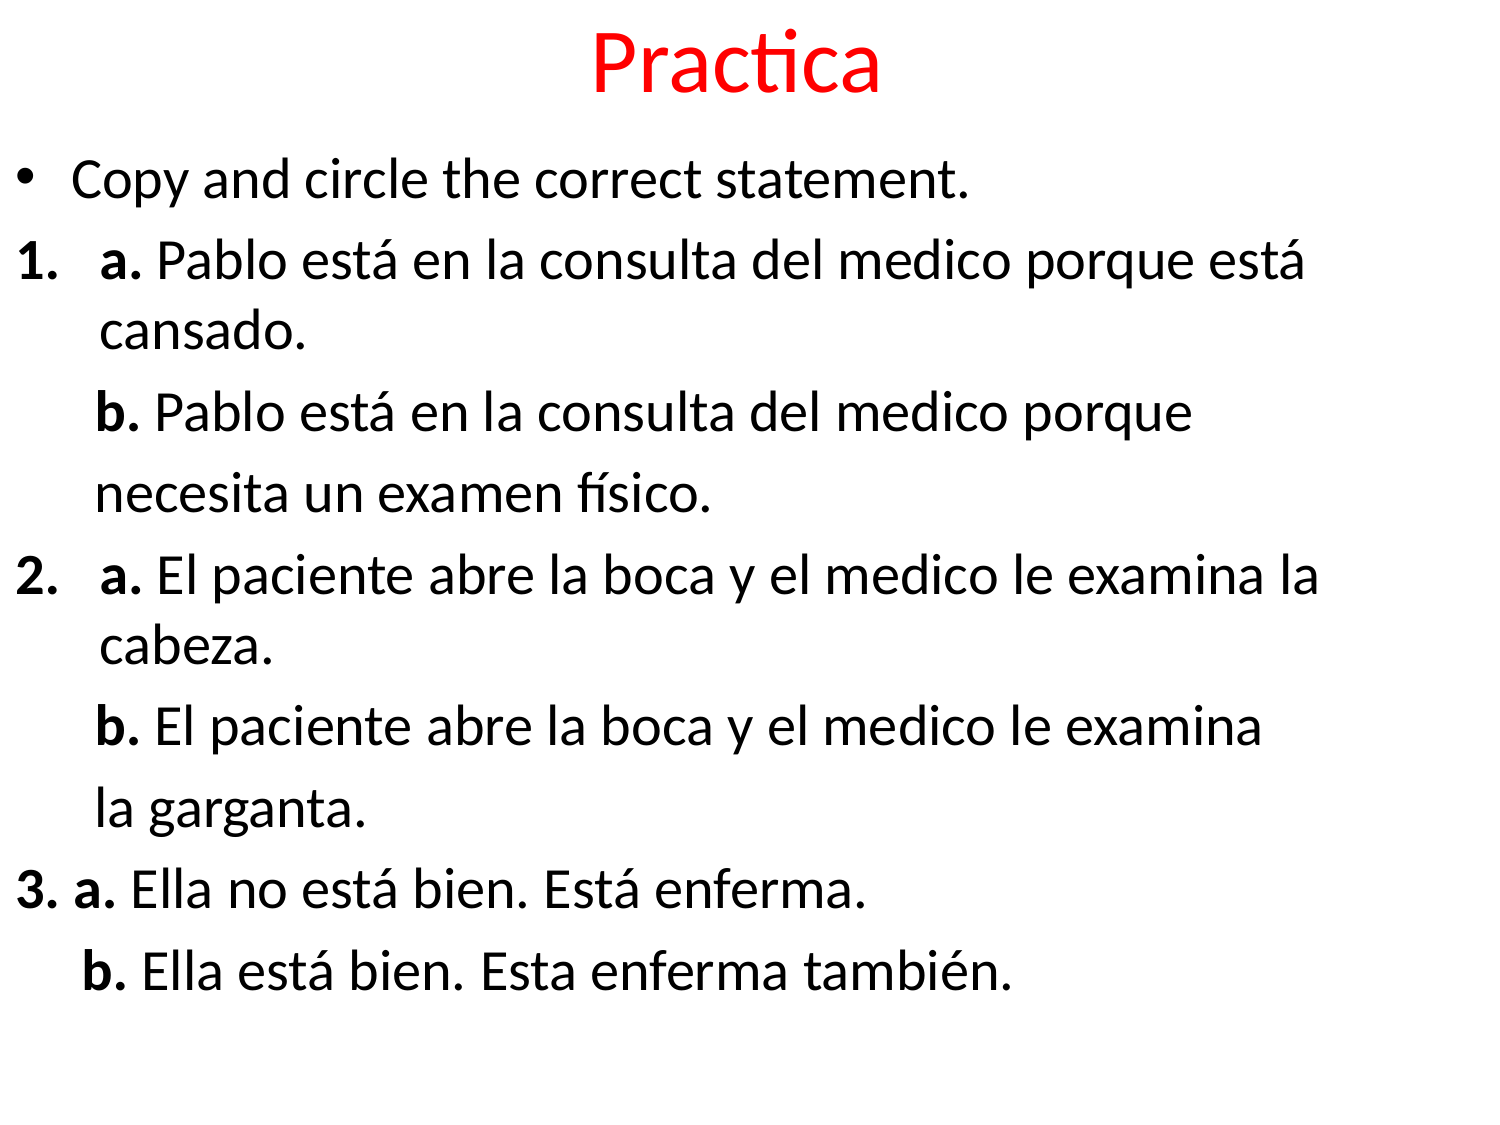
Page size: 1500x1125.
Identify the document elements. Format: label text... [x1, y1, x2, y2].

list Copy and circle the correct statement. a. Pablo está en la consulta del medico porque está cansado. b. Pablo está en la consulta del medico porque necesita un examen físico. a. El paciente abre la boca y el medico le examina la cabeza. b. El paciente abre la boca y el medico le examina la garganta. 3. a. Ella no está bien. Está enferma. b. Ella está bien. Esta enferma también. [0, 132, 1500, 1113]
text_box Practica [62, 0, 1413, 150]
